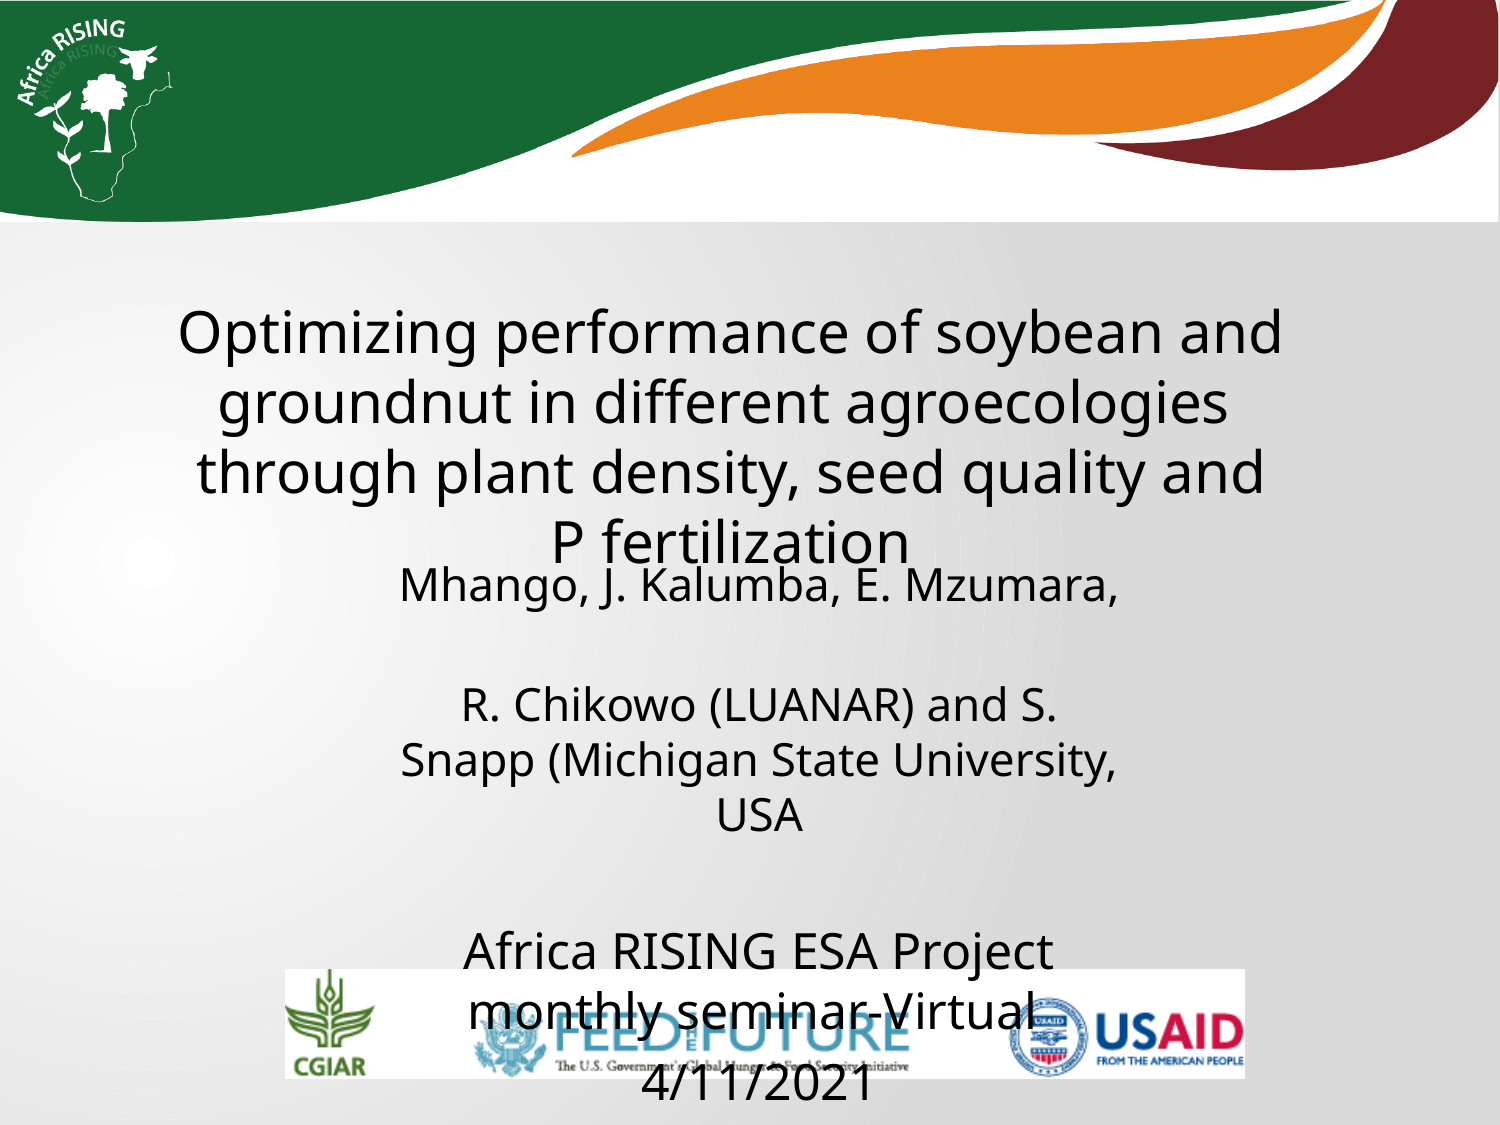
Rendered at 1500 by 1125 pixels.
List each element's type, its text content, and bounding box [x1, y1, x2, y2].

picture [285, 969, 1245, 1079]
picture [0, 0, 1499, 222]
list Mhango, J. Kalumba, E. Mzumara, R. Chikowo (LUANAR) and S. Snapp (Michigan State University, USA Africa RISING ESA Project monthly seminar-Virtual 4/11/2021 [362, 548, 1138, 749]
list Optimizing performance of soybean and groundnut in different agroecologies through plant density, seed quality and P fertilization [137, 287, 1307, 475]
